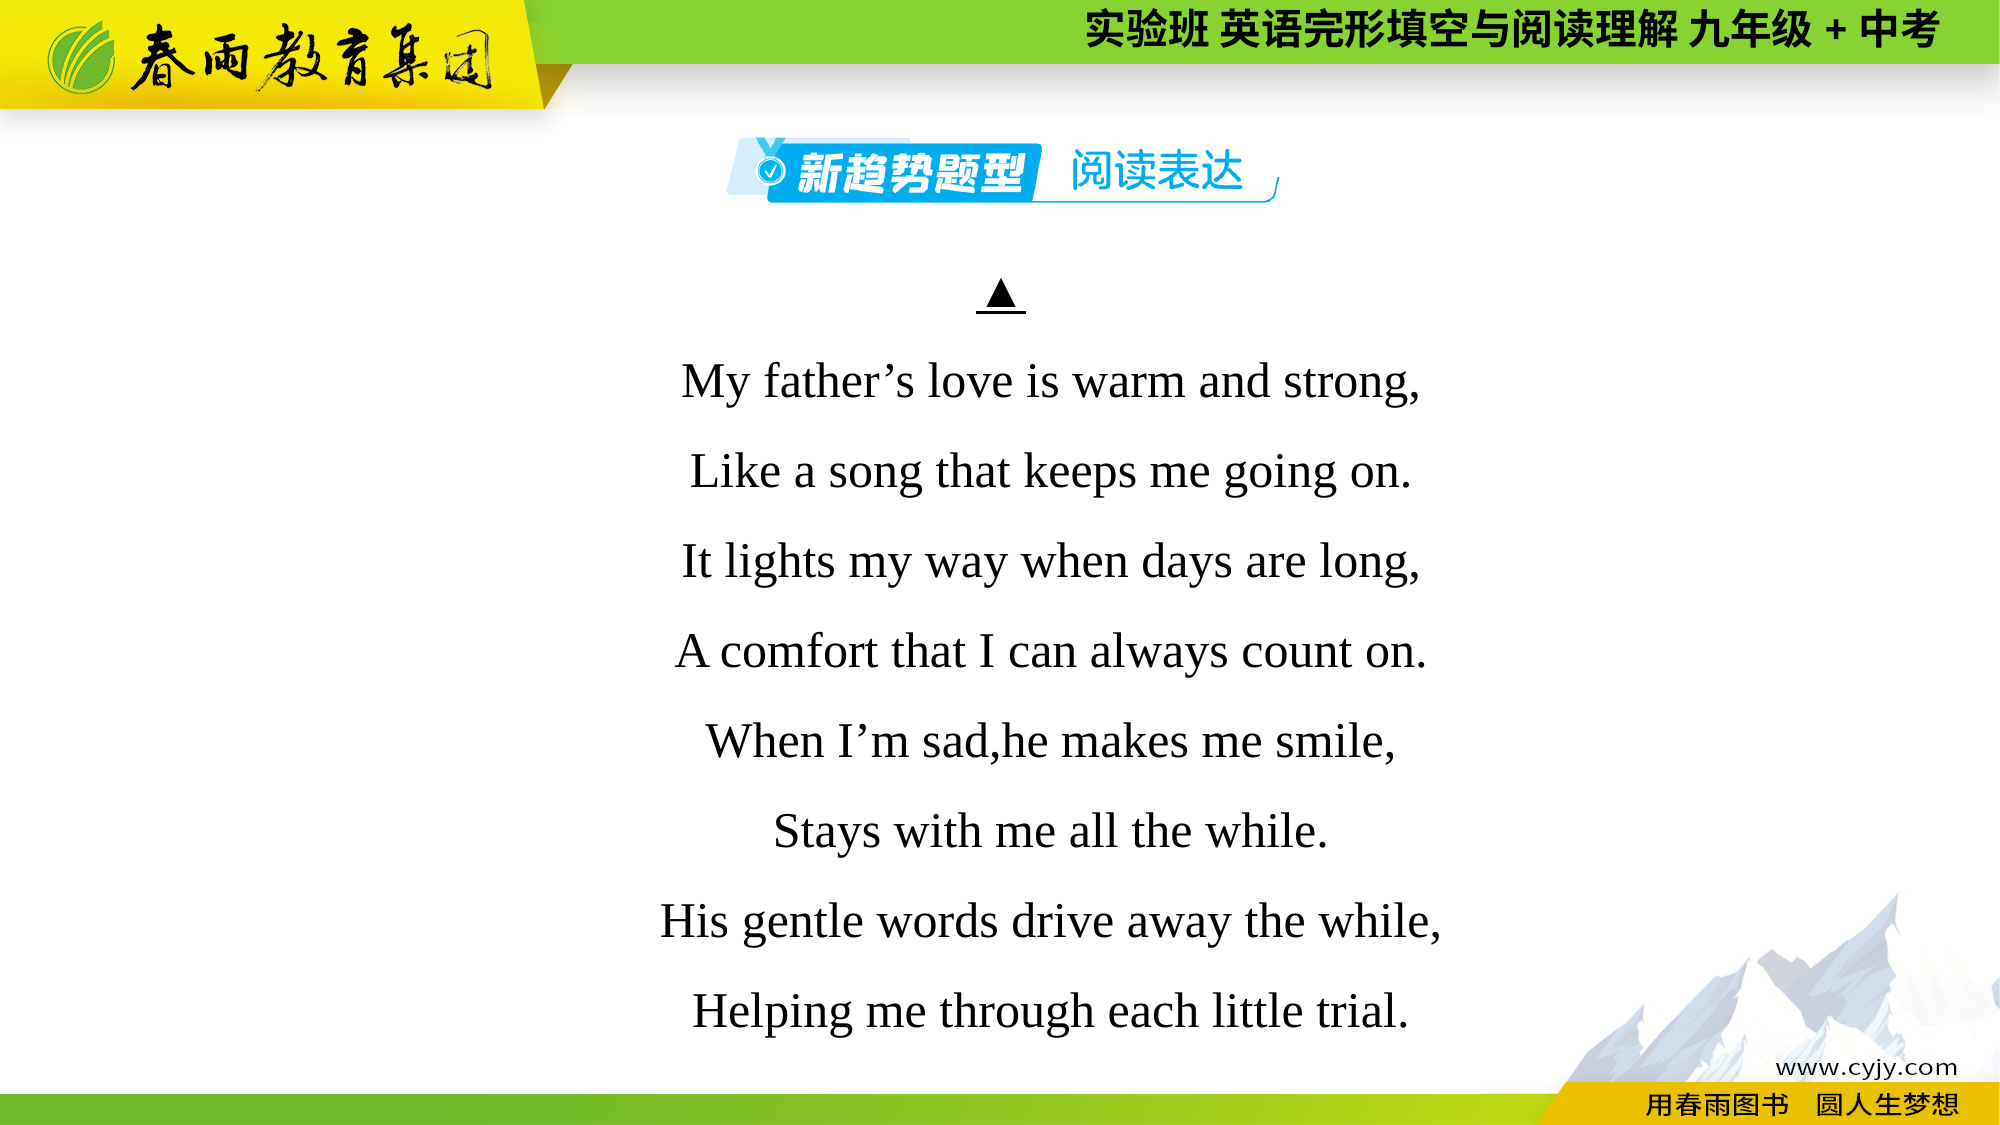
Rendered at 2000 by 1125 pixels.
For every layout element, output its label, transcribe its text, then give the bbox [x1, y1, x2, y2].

list ▲ My father’s love is warm and strong, Like a song that keeps me going on. It lights my way when days are long, A comfort that I can always count on. When I’m sad,he makes me smile, Stays with me all the while. His gentle words drive away the while, Helping me through each little trial. [59, 220, 1944, 1054]
picture [0, 0, 2000, 1125]
